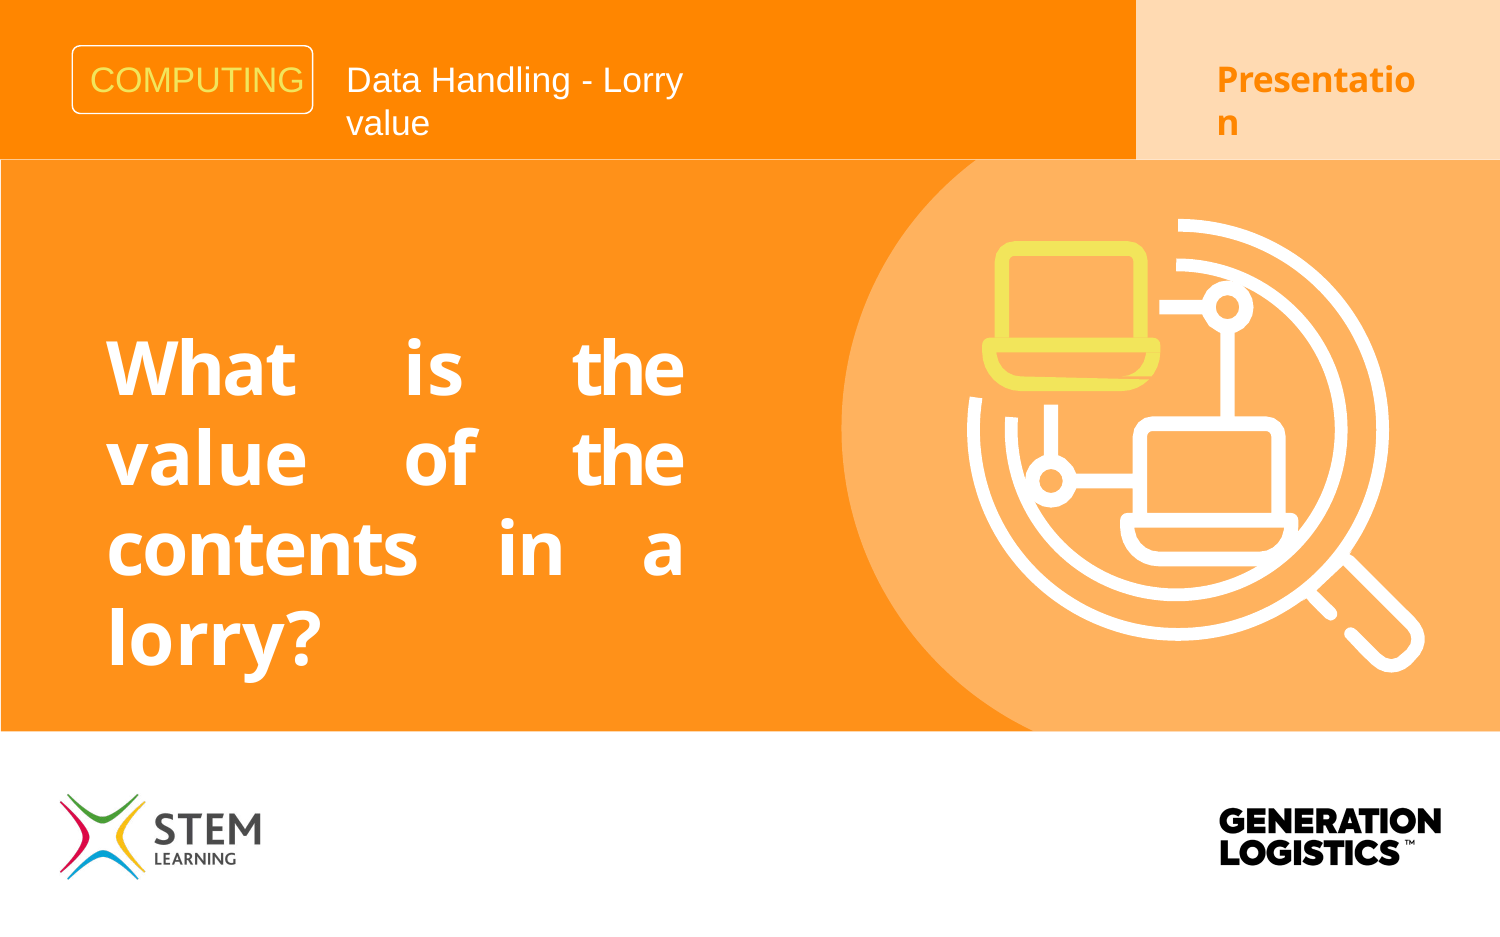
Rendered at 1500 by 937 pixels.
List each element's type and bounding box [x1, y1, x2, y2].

picture [59, 793, 261, 880]
text_box [0, 44, 1500, 732]
picture [1219, 807, 1441, 866]
